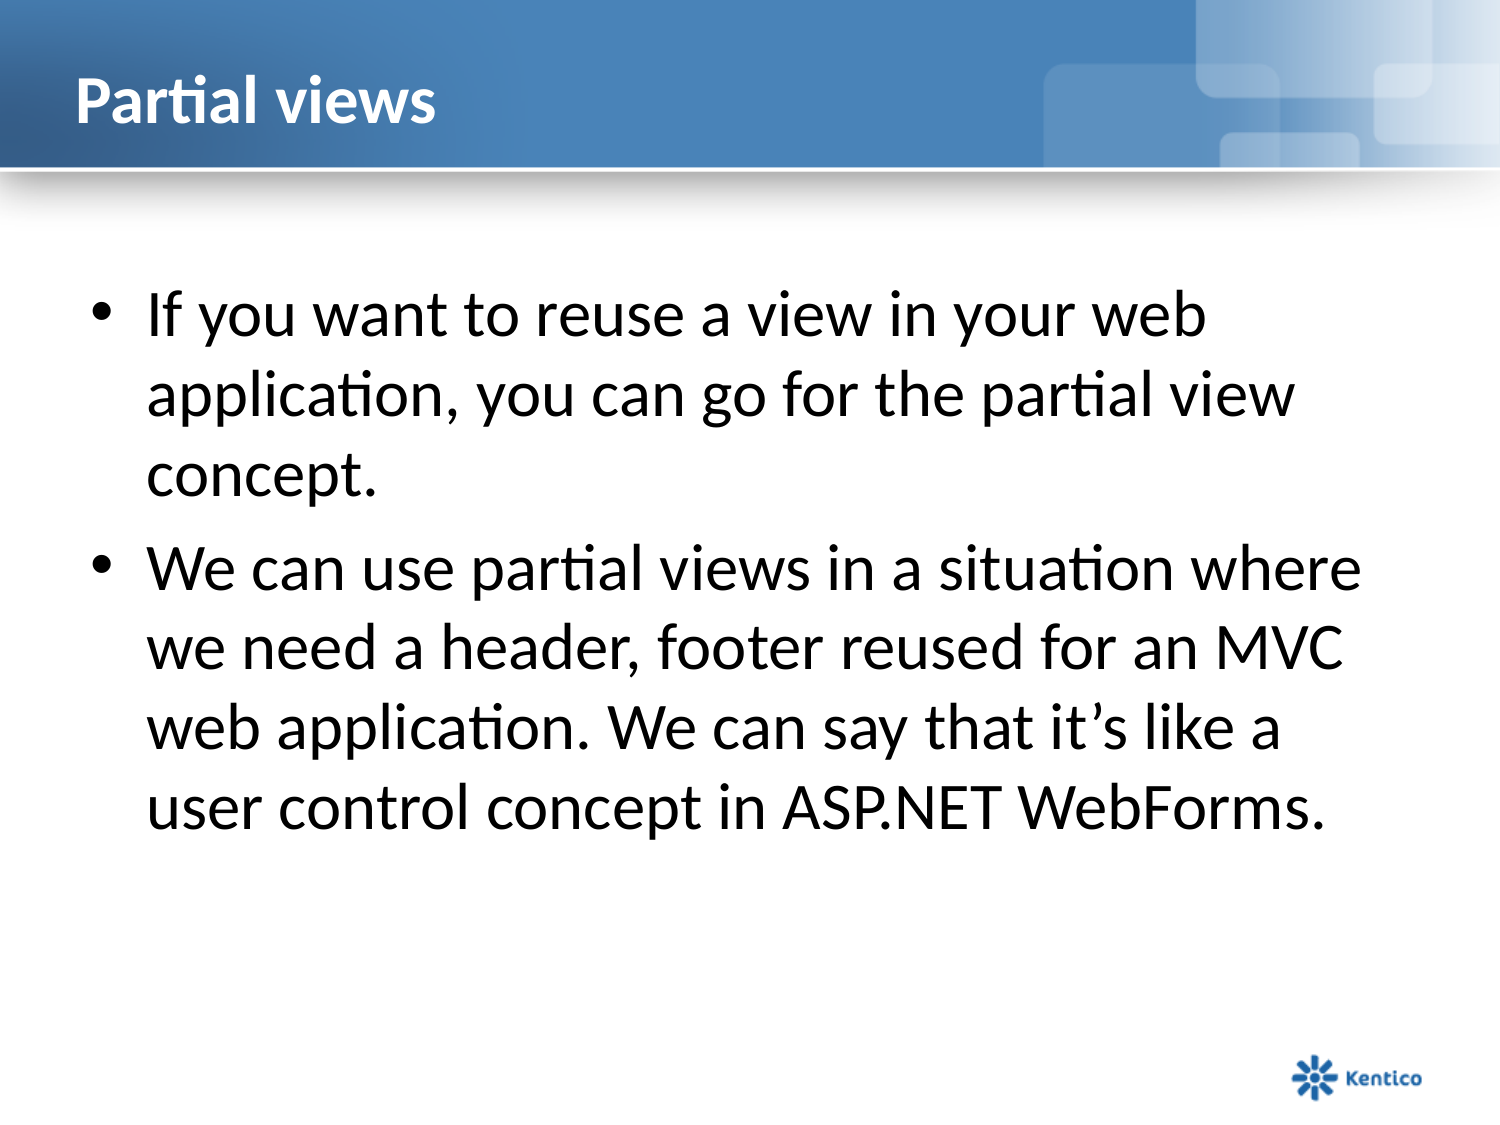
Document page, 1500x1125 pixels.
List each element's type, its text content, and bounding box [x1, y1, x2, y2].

title Partial views [75, 54, 1425, 149]
list If you want to reuse a view in your web application, you can go for the partial view concept. We can use partial views in a situation where we need a header, footer reused for an MVC web application. We can say that it’s like a user control concept in ASP.NET WebForms. [75, 262, 1425, 1005]
picture [0, 0, 1500, 1125]
